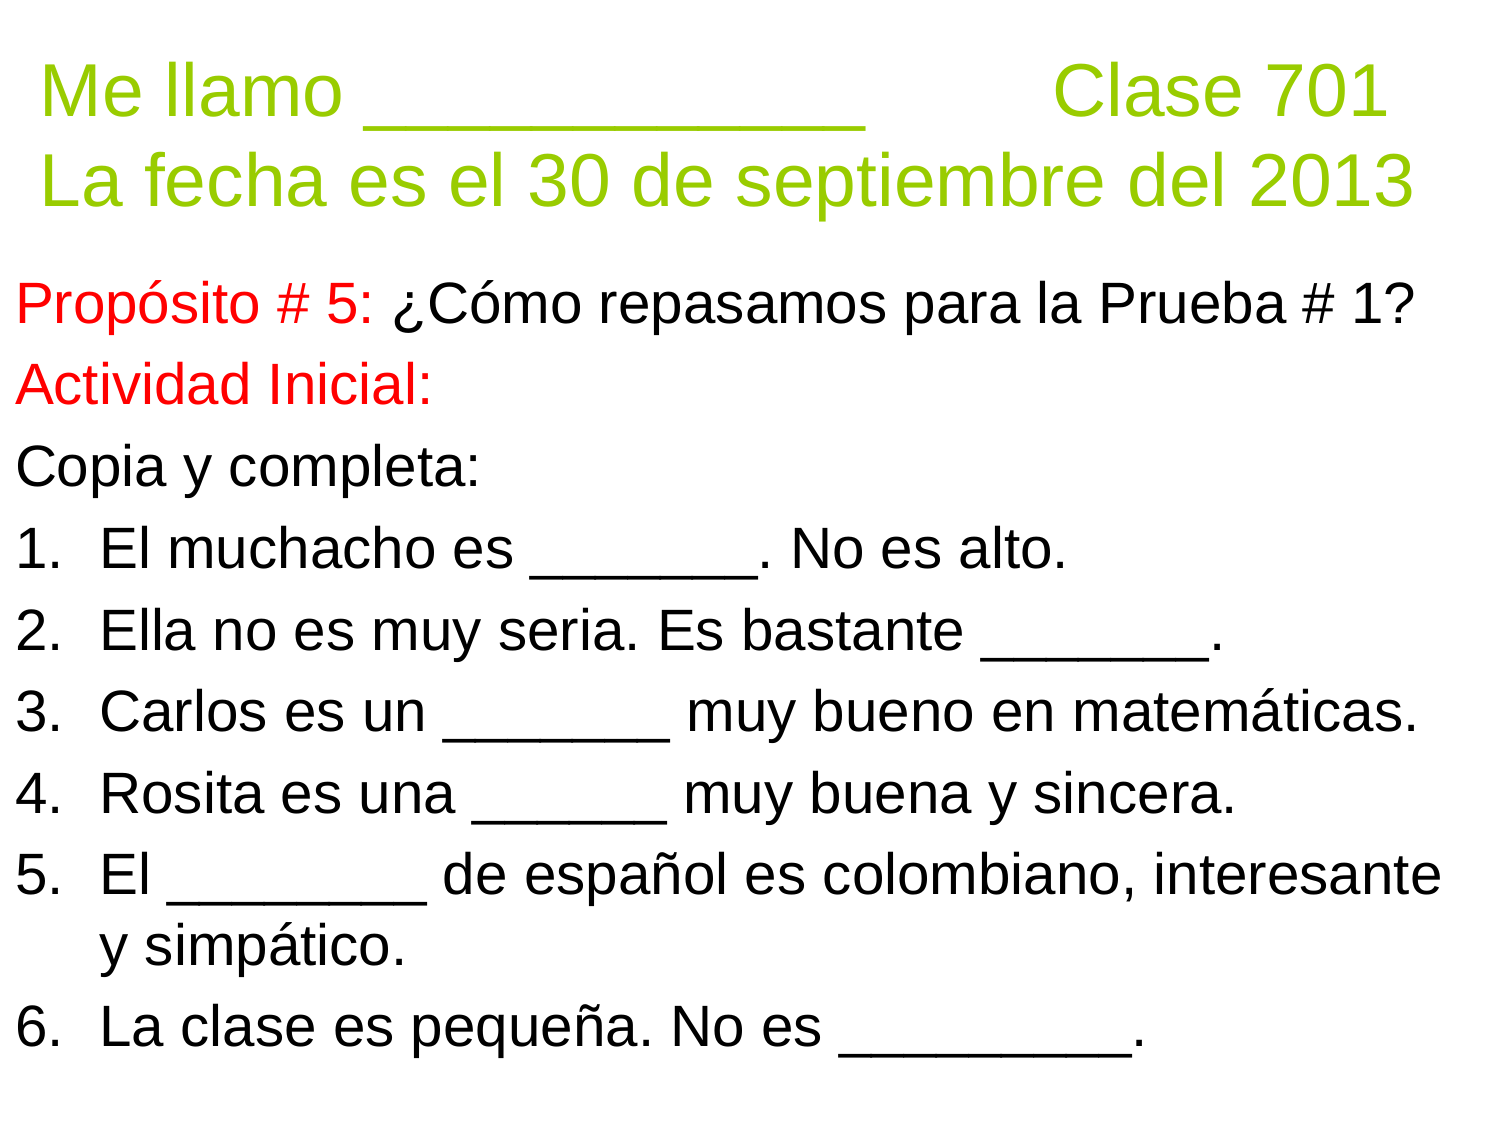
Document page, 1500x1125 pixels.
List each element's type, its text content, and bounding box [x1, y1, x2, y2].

title Me llamo ____________ Clase 701 La fecha es el 30 de septiembre del 2013 [24, 37, 1500, 225]
list Propósito # 5: ¿Cómo repasamos para la Prueba # 1? Actividad Inicial: Copia y completa: El muchacho es _______. No es alto. Ella no es muy seria. Es bastante _______. Carlos es un _______ muy bueno en matemáticas. Rosita es una ______ muy buena y sincera. El ________ de español es colombiano, interesante y simpático. La clase es pequeña. No es _________. [0, 257, 1500, 1025]
